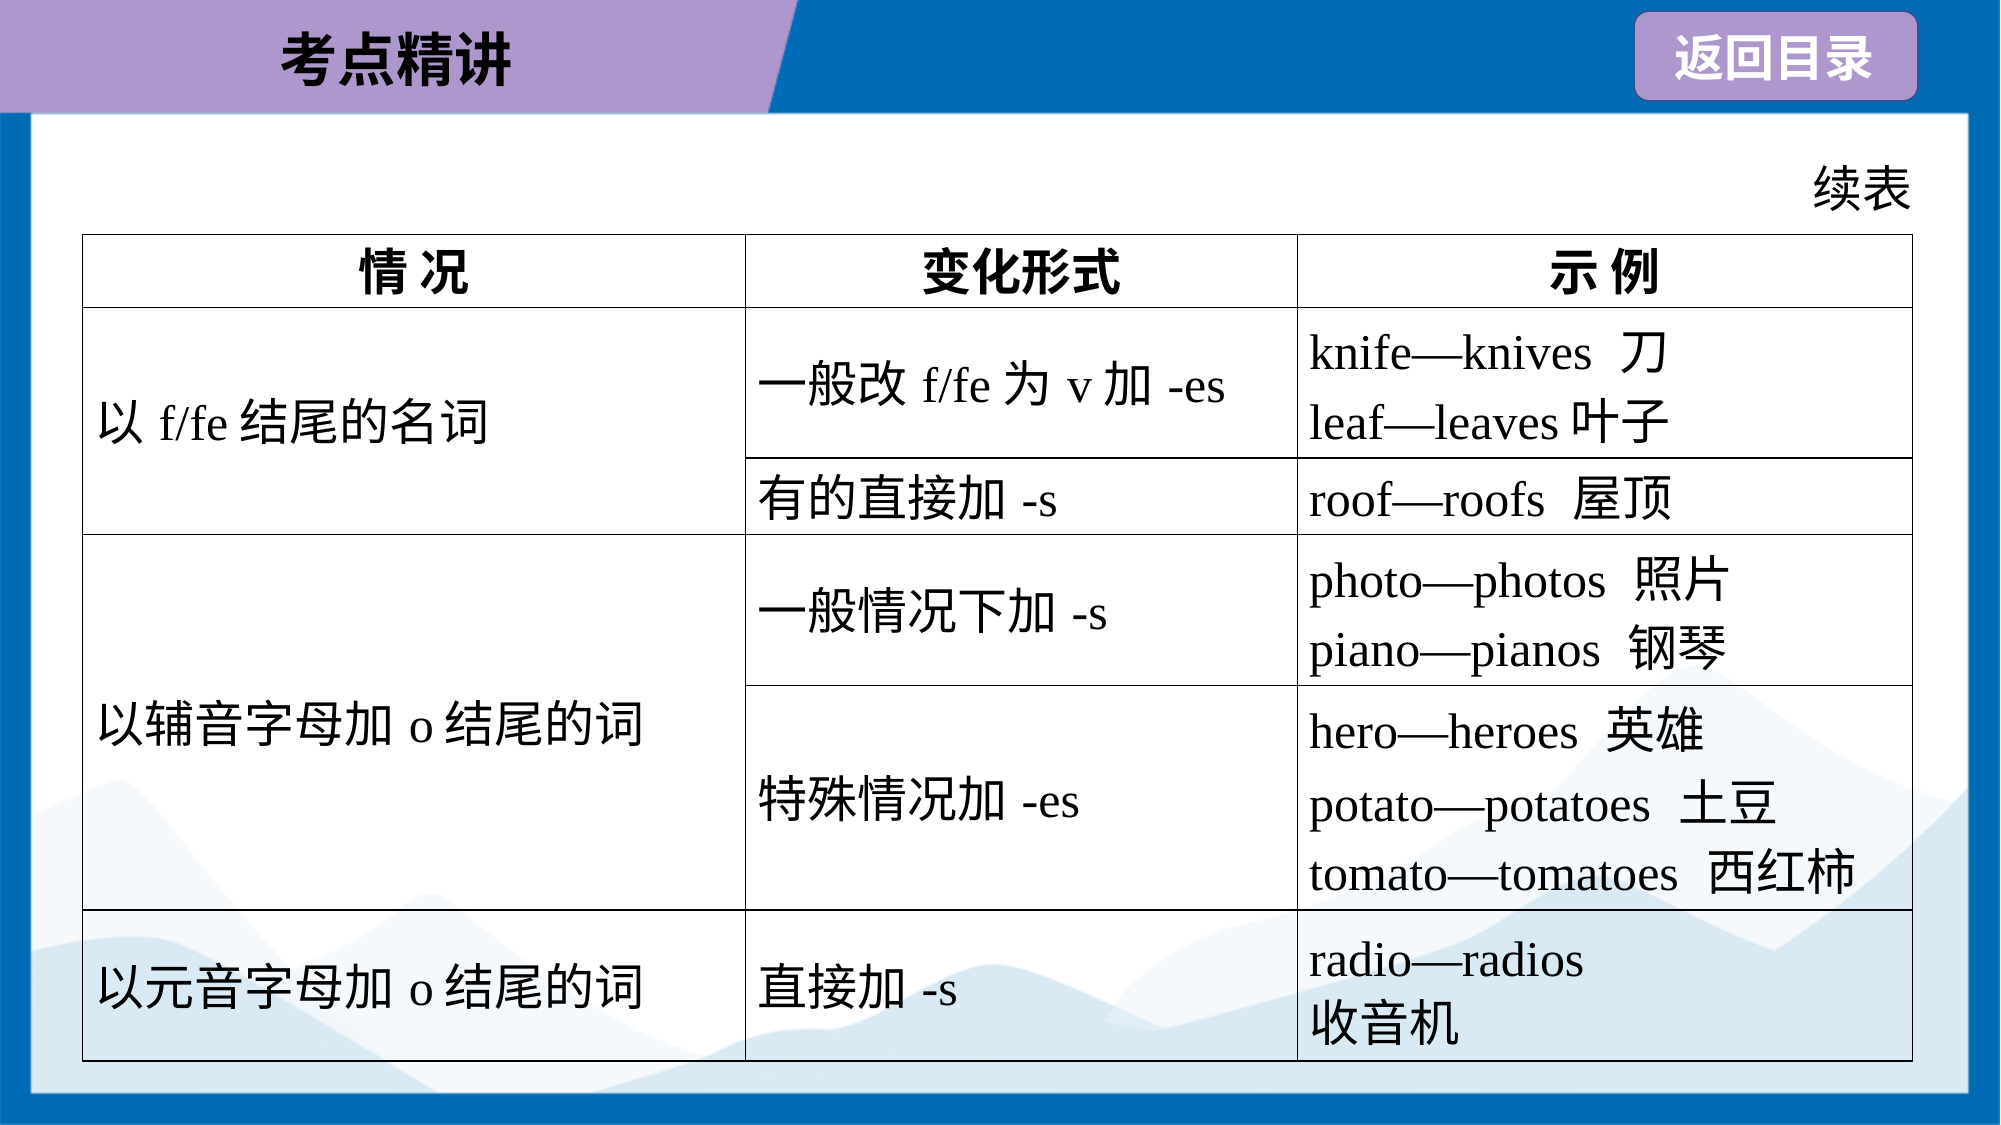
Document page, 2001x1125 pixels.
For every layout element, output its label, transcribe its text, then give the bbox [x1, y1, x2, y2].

table_cell 一般改f/fe为v加-es [746, 308, 1297, 457]
table_header 情 况 [83, 235, 745, 307]
table_cell 直接加-s [746, 911, 1297, 1060]
picture [0, 0, 2000, 1125]
table_cell 特殊情况加-es [746, 686, 1297, 909]
table_cell photo—photos 照片 piano—pianos 钢琴 [1298, 535, 1912, 685]
table_header 示 例 [1298, 235, 1912, 307]
text_box 续表 [1811, 146, 1913, 218]
table_cell 以元音字母加o结尾的词 [83, 911, 745, 1060]
table_cell 以辅音字母加o结尾的词 [83, 535, 745, 909]
table_cell knife—knives 刀 leaf—leaves叶子 [1298, 308, 1912, 457]
table_cell 有的直接加-s [746, 459, 1297, 534]
table_cell radio—radios 收音机 [1298, 911, 1912, 1060]
table_cell 一般情况下加-s [746, 535, 1297, 685]
table_cell hero—heroes 英雄 potato—potatoes 土豆 tomato—tomatoes 西红柿 [1298, 686, 1912, 909]
table_cell roof—roofs 屋顶 [1298, 459, 1912, 534]
table_cell 以f/fe结尾的名词 [83, 308, 745, 534]
table_header 变化形式 [746, 235, 1297, 307]
